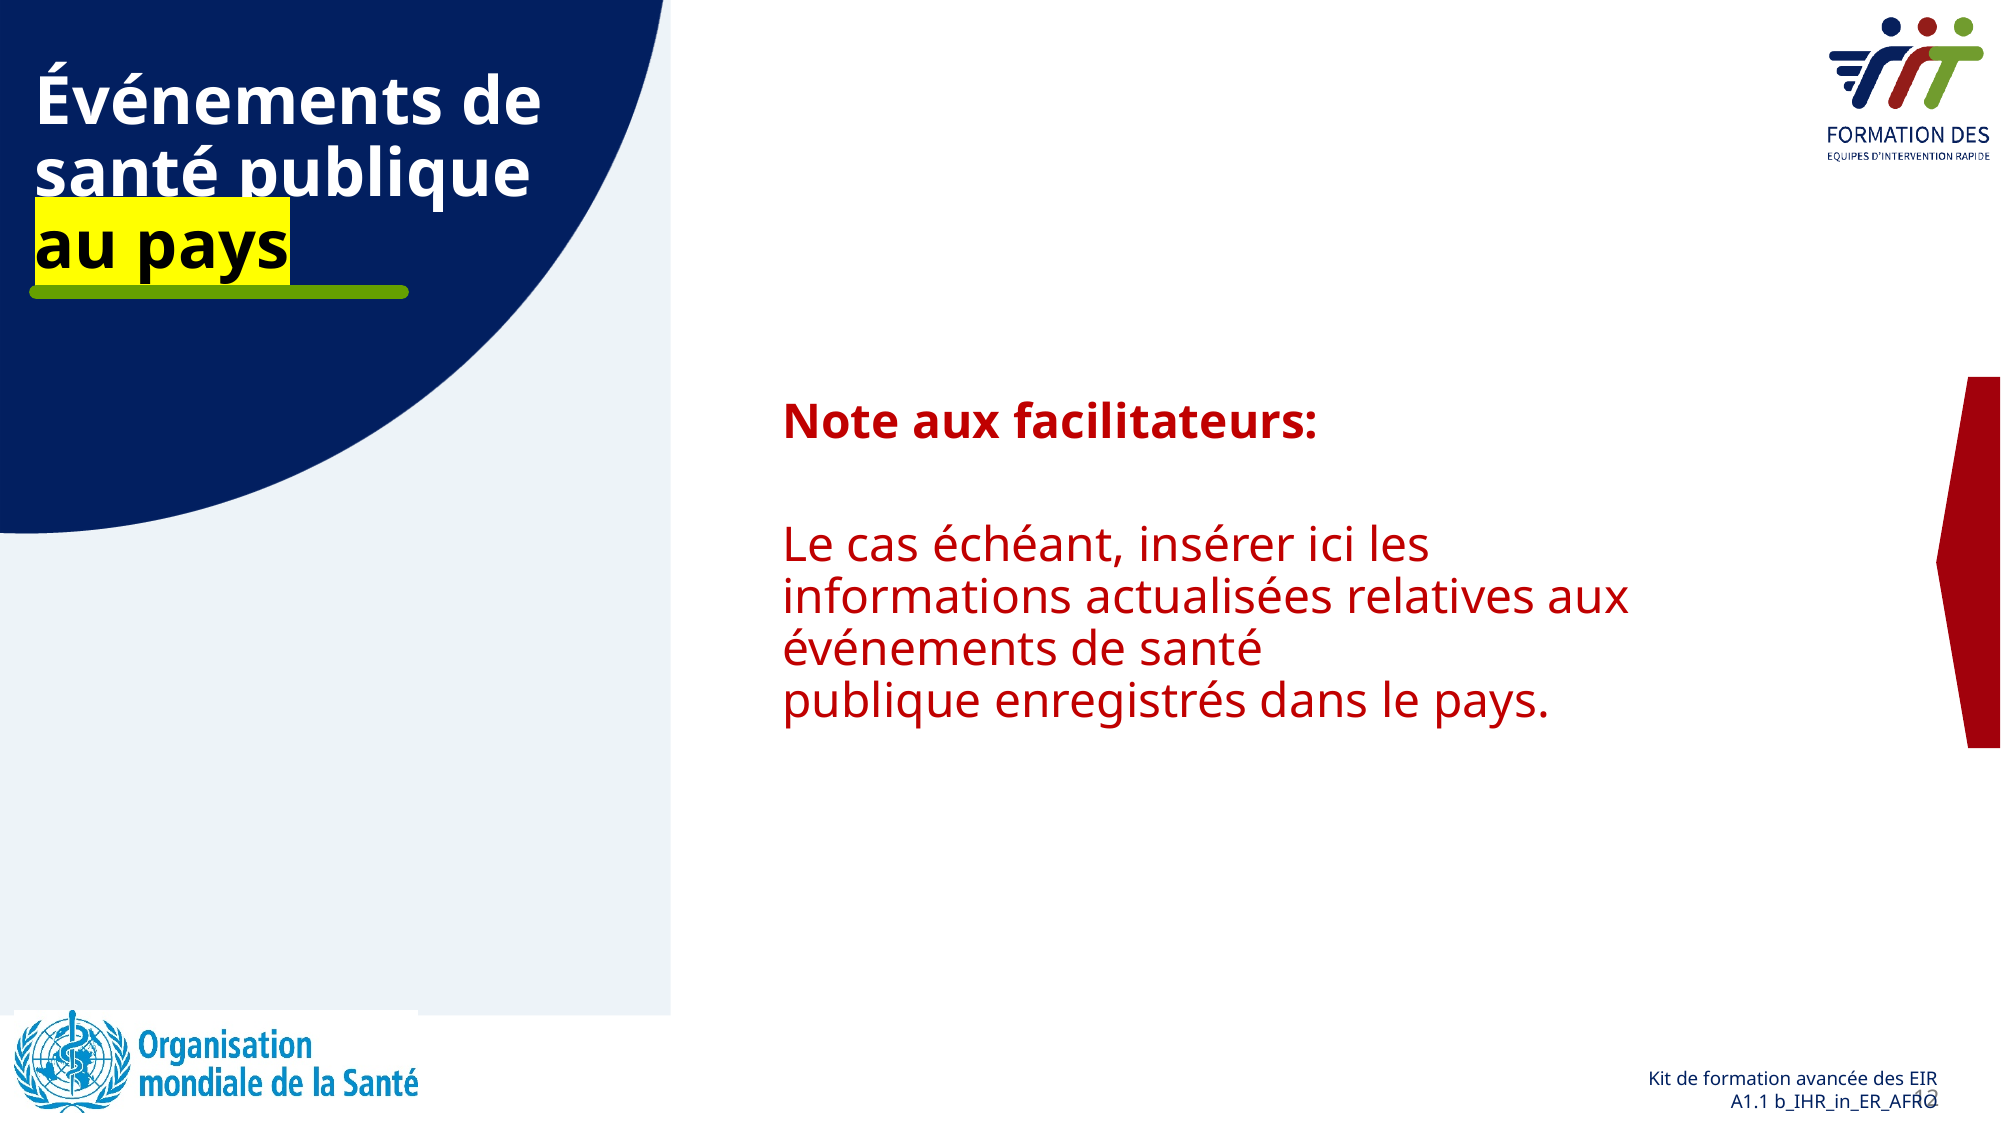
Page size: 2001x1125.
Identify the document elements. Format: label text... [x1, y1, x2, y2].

picture [75, 1029, 82, 1041]
list Note aux facilitateurs: Le cas échéant, insérer ici les informations actualisées relatives aux événements de santé publique enregistrés dans le pays. [774, 220, 1702, 905]
picture [0, 0, 670, 538]
title Événements de santé publique au pays [28, 60, 563, 300]
picture [14, 1010, 418, 1113]
text_box [29, 285, 409, 299]
picture [1827, 16, 1990, 162]
